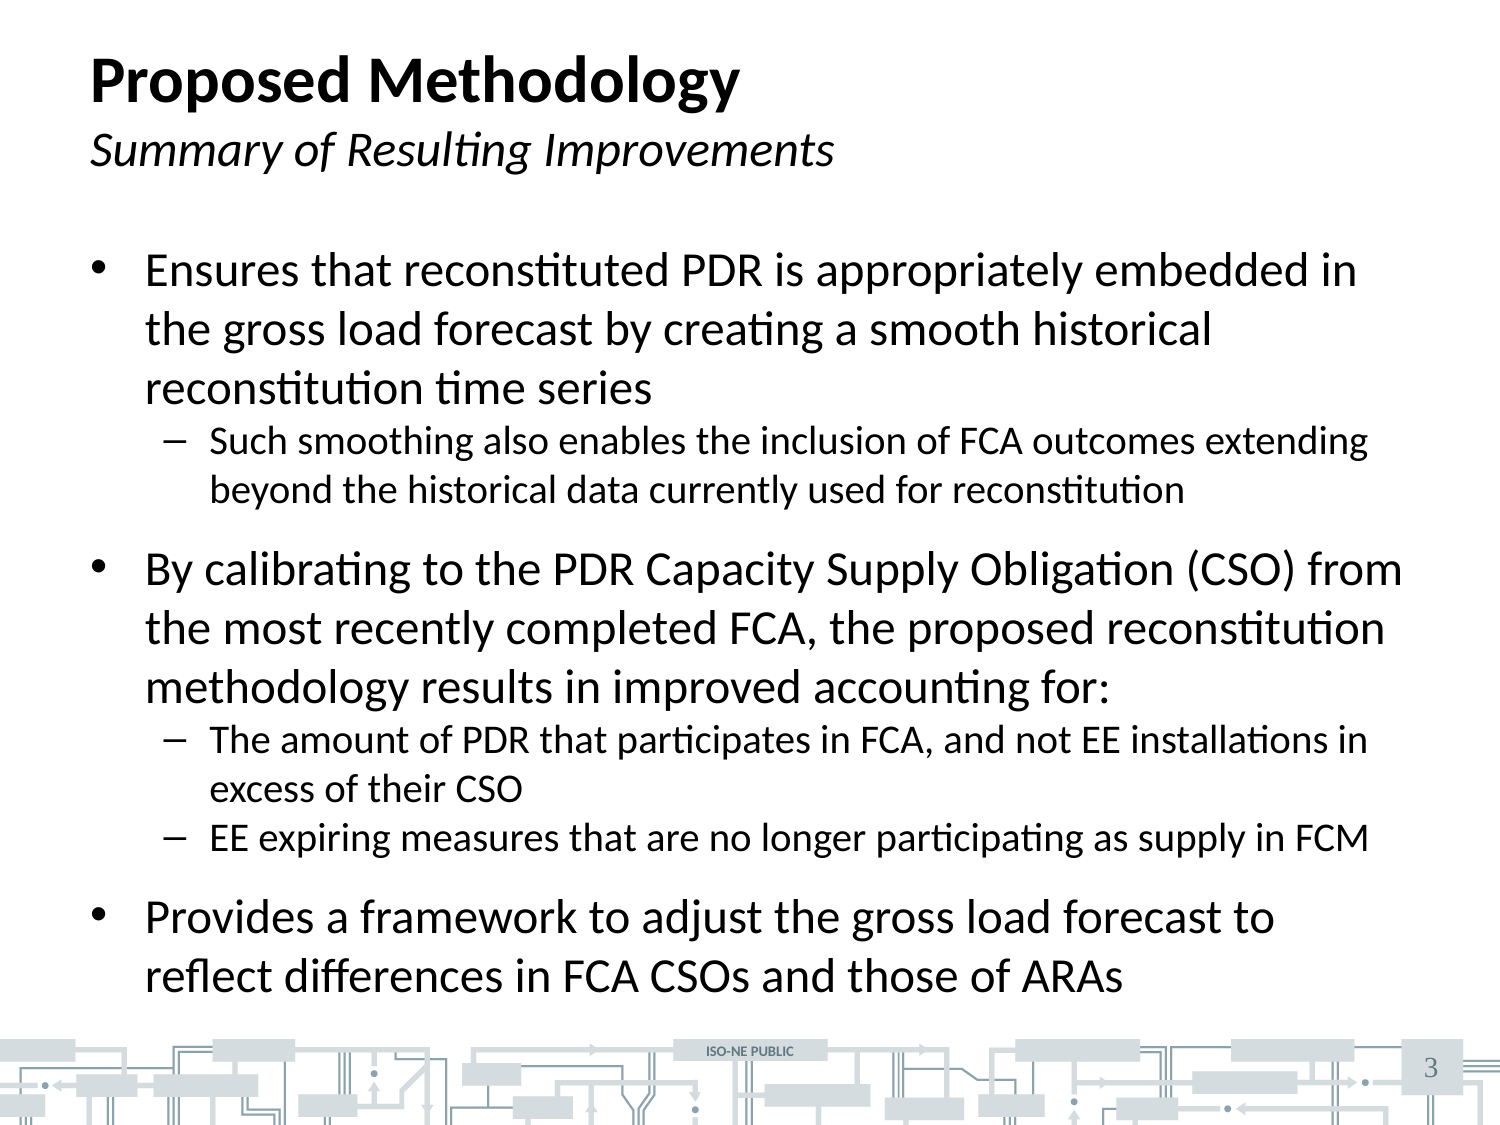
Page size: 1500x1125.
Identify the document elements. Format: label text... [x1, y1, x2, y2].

title Proposed Methodology Summary of Resulting Improvements [75, 12, 1425, 200]
picture [0, 1031, 1500, 1125]
list Ensures that reconstituted PDR is appropriately embedded in the gross load forecast by creating a smooth historical reconstitution time series Such smoothing also enables the inclusion of FCA outcomes extending beyond the historical data currently used for reconstitution By calibrating to the PDR Capacity Supply Obligation (CSO) from the most recently completed FCA, the proposed reconstitution methodology results in improved accounting for: The amount of PDR that participates in FCA, and not EE installations in excess of their CSO EE expiring measures that are no longer participating as supply in FCM Provides a framework to adjust the gross load forecast to reflect differences in FCA CSOs and those of ARAs [75, 229, 1425, 1020]
slide_number 3 [1400, 1044, 1463, 1088]
